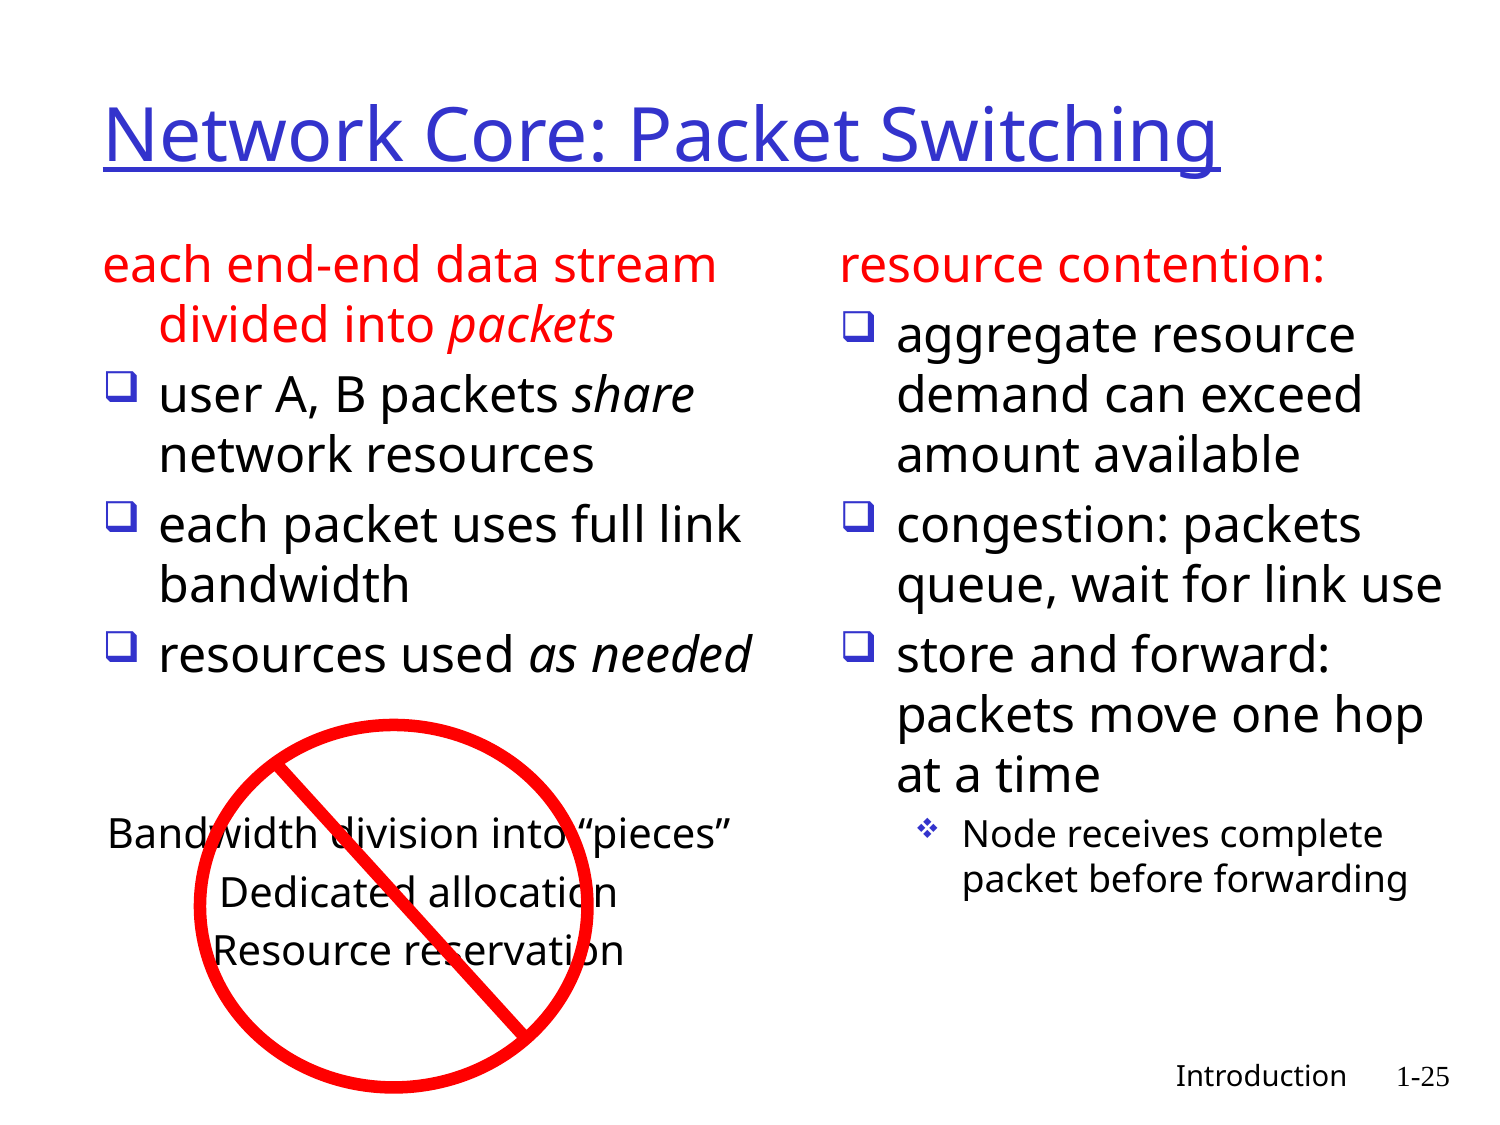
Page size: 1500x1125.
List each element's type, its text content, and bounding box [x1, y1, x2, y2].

footer Introduction [887, 1049, 1362, 1125]
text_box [87, 724, 751, 1088]
text_box resource contention: aggregate resource demand can exceed amount available congestion: packets queue, wait for link use store and forward: packets move one hop at a time Node receives complete packet before forwarding [825, 224, 1463, 988]
slide_number 1-25 [1362, 1049, 1466, 1125]
list each end-end data stream divided into packets user A, B packets share network resources each packet uses full link bandwidth resources used as needed [87, 224, 801, 763]
title Network Core: Packet Switching [87, 37, 1363, 226]
